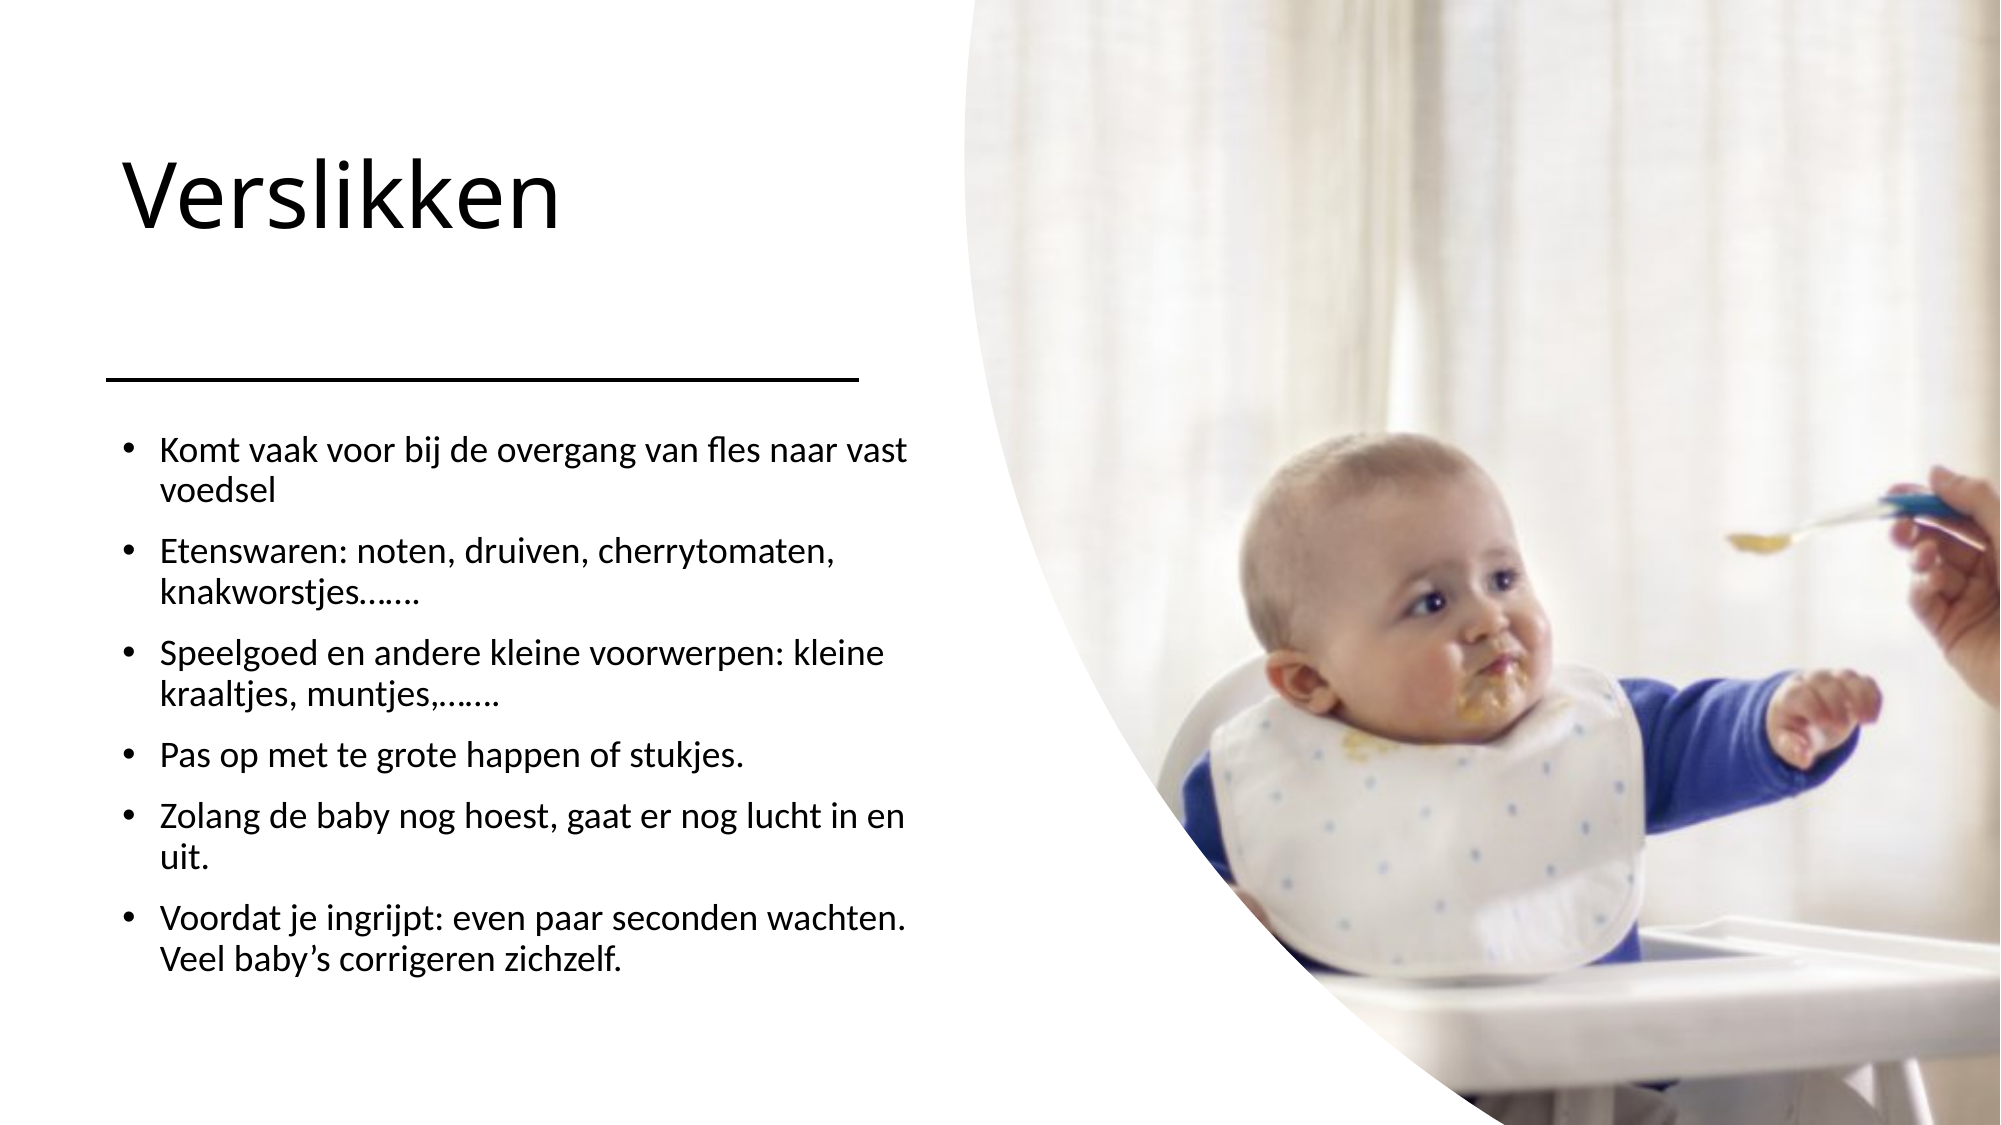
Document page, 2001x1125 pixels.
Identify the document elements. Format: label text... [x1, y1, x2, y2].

picture [964, 0, 2000, 1125]
list Komt vaak voor bij de overgang van fles naar vast voedsel Etenswaren: noten, druiven, cherrytomaten, knakworstjes……. Speelgoed en andere kleine voorwerpen: kleine kraaltjes, muntjes,……. Pas op met te grote happen of stukjes. Zolang de baby nog hoest, gaat er nog lucht in en uit. Voordat je ingrijpt: even paar seconden wachten. Veel baby’s corrigeren zichzelf. [107, 422, 948, 991]
title Verslikken [107, 59, 948, 338]
